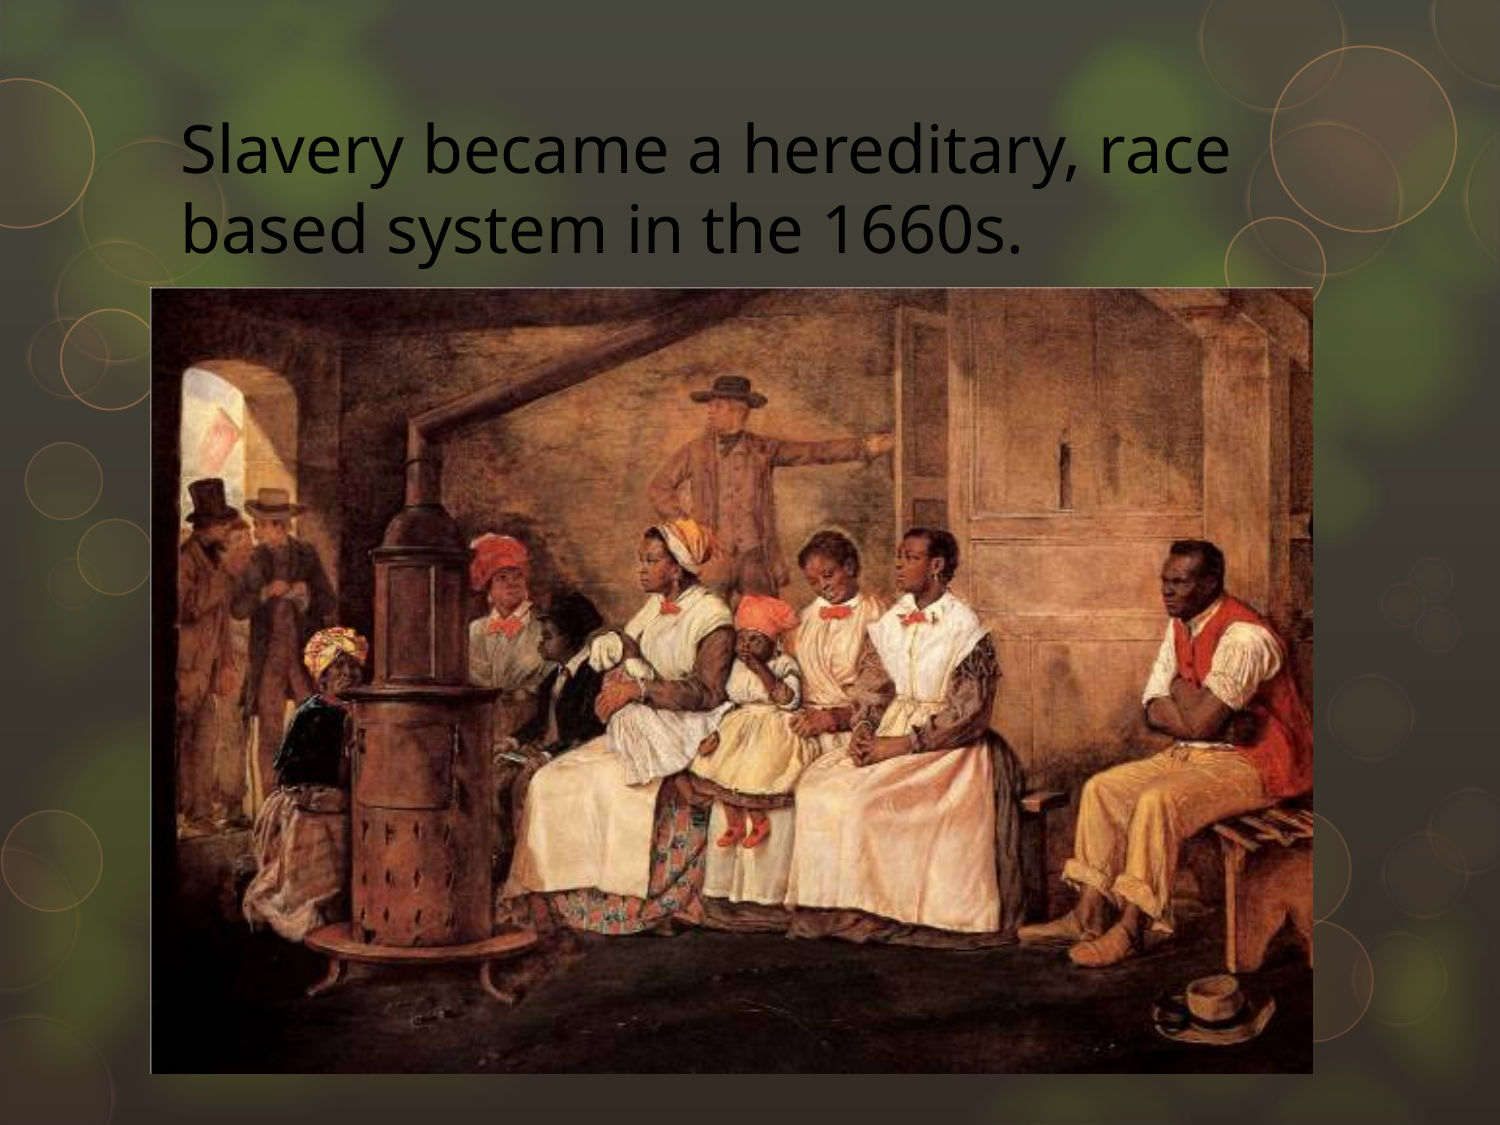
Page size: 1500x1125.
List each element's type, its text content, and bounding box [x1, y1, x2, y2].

title Slavery became a hereditary, race based system in the 1660s. [165, 110, 1335, 263]
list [149, 286, 1313, 1075]
